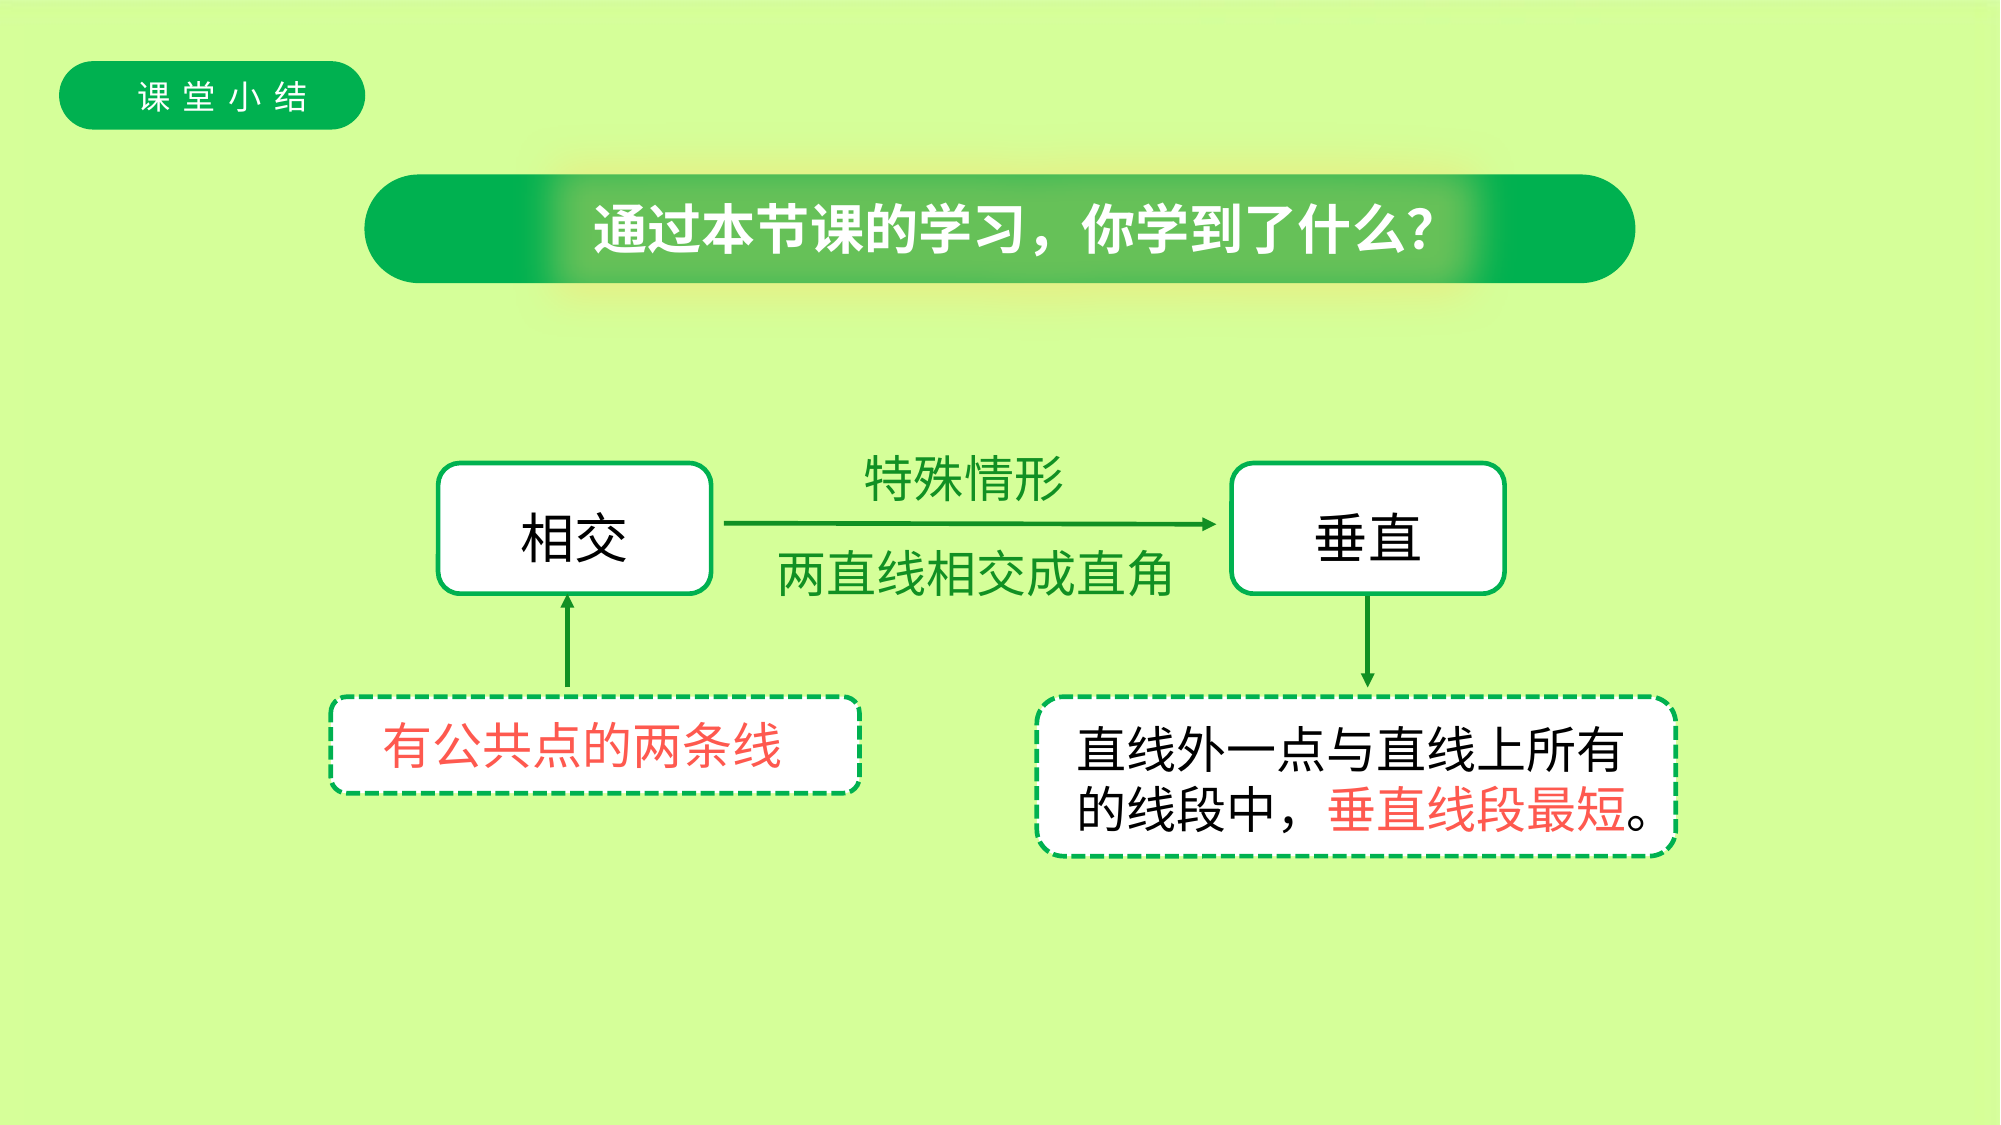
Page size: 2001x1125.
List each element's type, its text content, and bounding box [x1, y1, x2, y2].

picture [0, 0, 2000, 1125]
text_box 通过本节课的学习，你学到了什么？ [562, 188, 1438, 268]
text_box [1231, 463, 1505, 594]
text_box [1486, 173, 1498, 285]
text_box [438, 463, 712, 594]
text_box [505, 173, 517, 285]
text_box [363, 173, 506, 285]
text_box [1036, 696, 1676, 857]
text_box 两直线相交成直角 [761, 534, 1194, 610]
text_box [1497, 173, 1637, 285]
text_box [330, 696, 860, 794]
text_box 特殊情形 [849, 440, 1084, 516]
